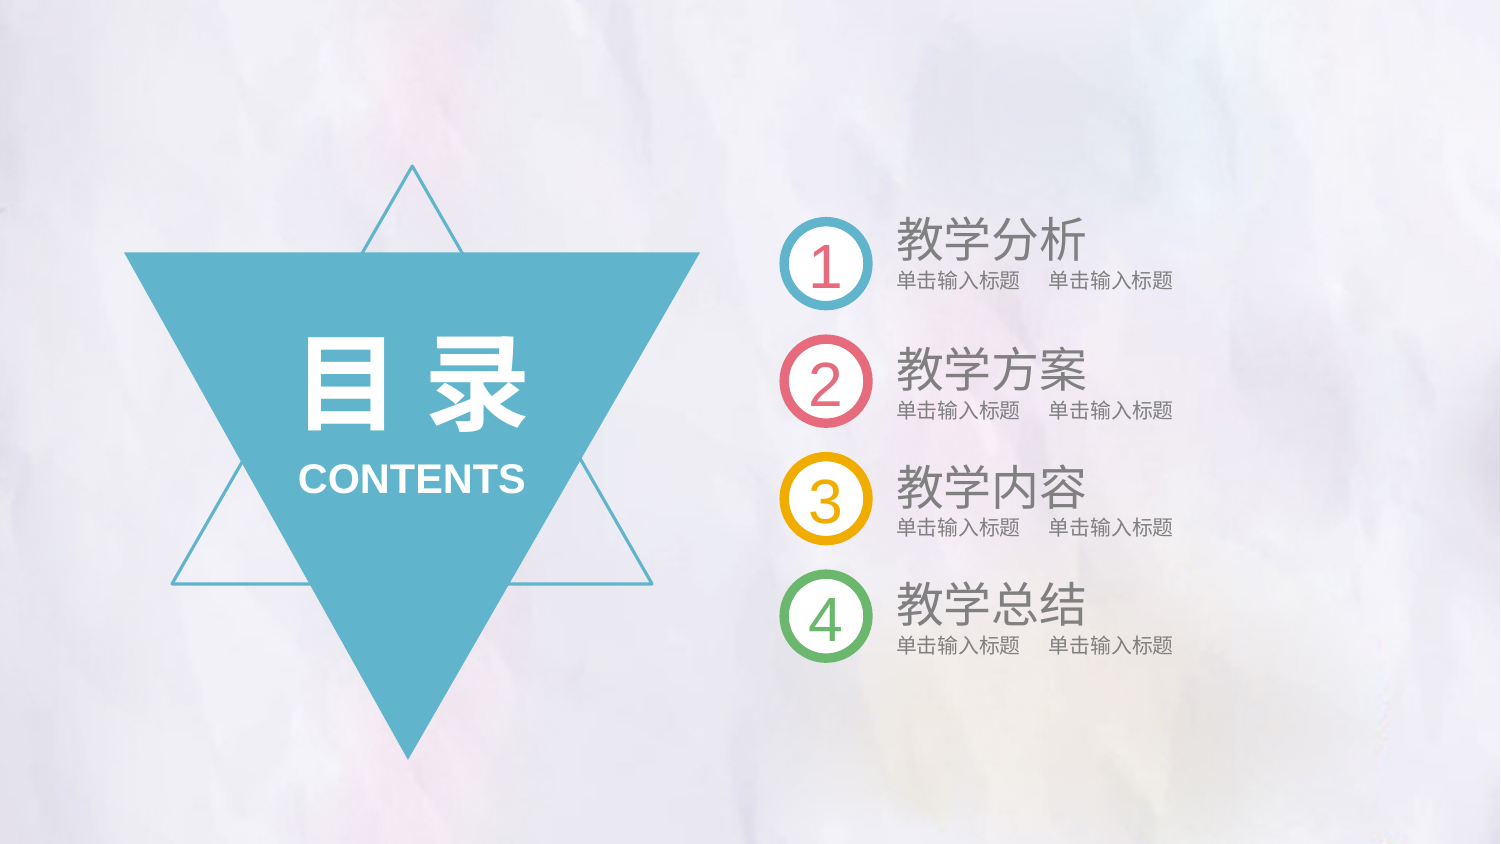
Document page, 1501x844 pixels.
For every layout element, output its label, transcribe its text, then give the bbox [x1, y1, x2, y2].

text_box [326, 166, 498, 315]
text_box 教学分析 单击输入标题 单击输入标题 [896, 209, 1259, 318]
text_box 目 录 [258, 315, 566, 444]
text_box CONTENTS [276, 452, 548, 502]
text_box 2 [784, 339, 868, 424]
text_box [124, 252, 362, 462]
text_box [463, 252, 701, 460]
text_box 3 [784, 456, 868, 541]
picture [0, 0, 1500, 844]
text_box 教学方案 单击输入标题 单击输入标题 [895, 339, 1212, 423]
text_box 1 [784, 221, 868, 306]
text_box 4 [784, 574, 868, 659]
text_box [171, 433, 653, 584]
text_box 教学总结 单击输入标题 单击输入标题 [895, 574, 1212, 658]
text_box [309, 584, 510, 760]
text_box 教学内容 单击输入标题 单击输入标题 [895, 457, 1212, 540]
